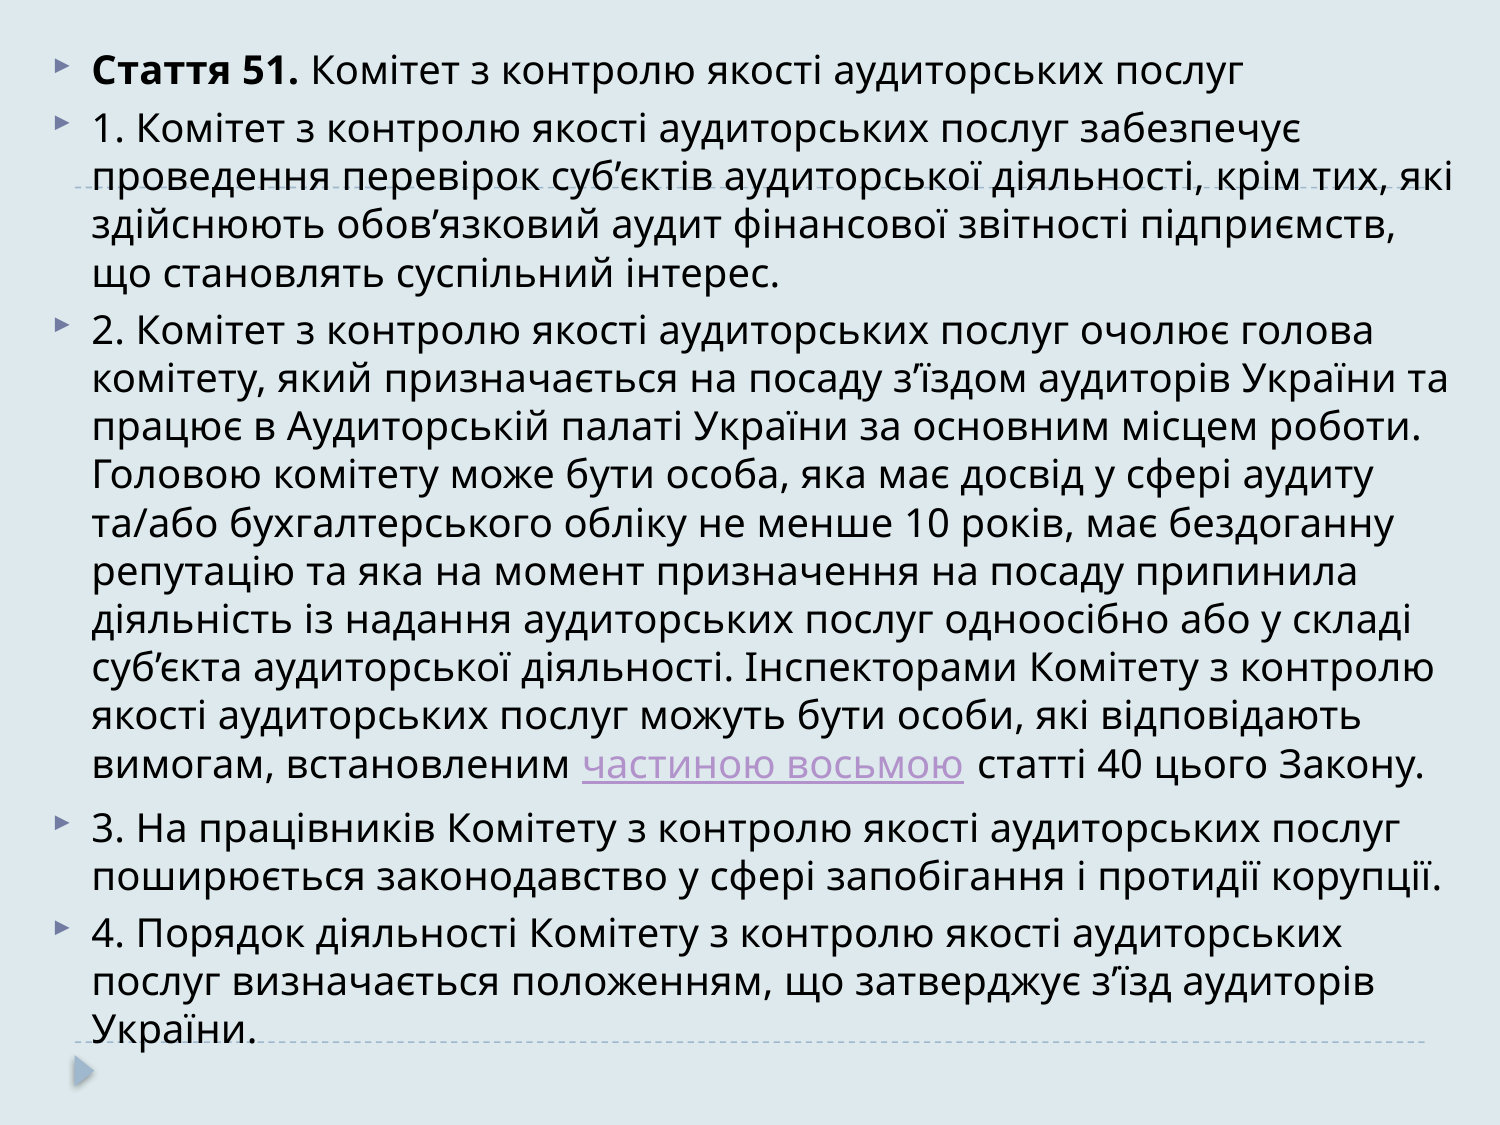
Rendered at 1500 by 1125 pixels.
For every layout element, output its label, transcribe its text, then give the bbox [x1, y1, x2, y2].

list Стаття 51. Комітет з контролю якості аудиторських послуг 1. Комітет з контролю якості аудиторських послуг забезпечує проведення перевірок суб’єктів аудиторської діяльності, крім тих, які здійснюють обов’язковий аудит фінансової звітності підприємств, що становлять суспільний інтерес. 2. Комітет з контролю якості аудиторських послуг очолює голова комітету, який призначається на посаду з’їздом аудиторів України та працює в Аудиторській палаті України за основним місцем роботи. Головою комітету може бути особа, яка має досвід у сфері аудиту та/або бухгалтерського обліку не менше 10 років, має бездоганну репутацію та яка на момент призначення на посаду припинила діяльність із надання аудиторських послуг одноосібно або у складі суб’єкта аудиторської діяльності. Інспекторами Комітету з контролю якості аудиторських послуг можуть бути особи, які відповідають вимогам, встановленим частиною восьмою статті 40 цього Закону. 3. На працівників Комітету з контролю якості аудиторських послуг поширюється законодавство у сфері запобігання і протидії корупції. 4. Порядок діяльності Комітету з контролю якості аудиторських послуг визначається положенням, що затверджує з’їзд аудиторів України. [37, 37, 1475, 1125]
